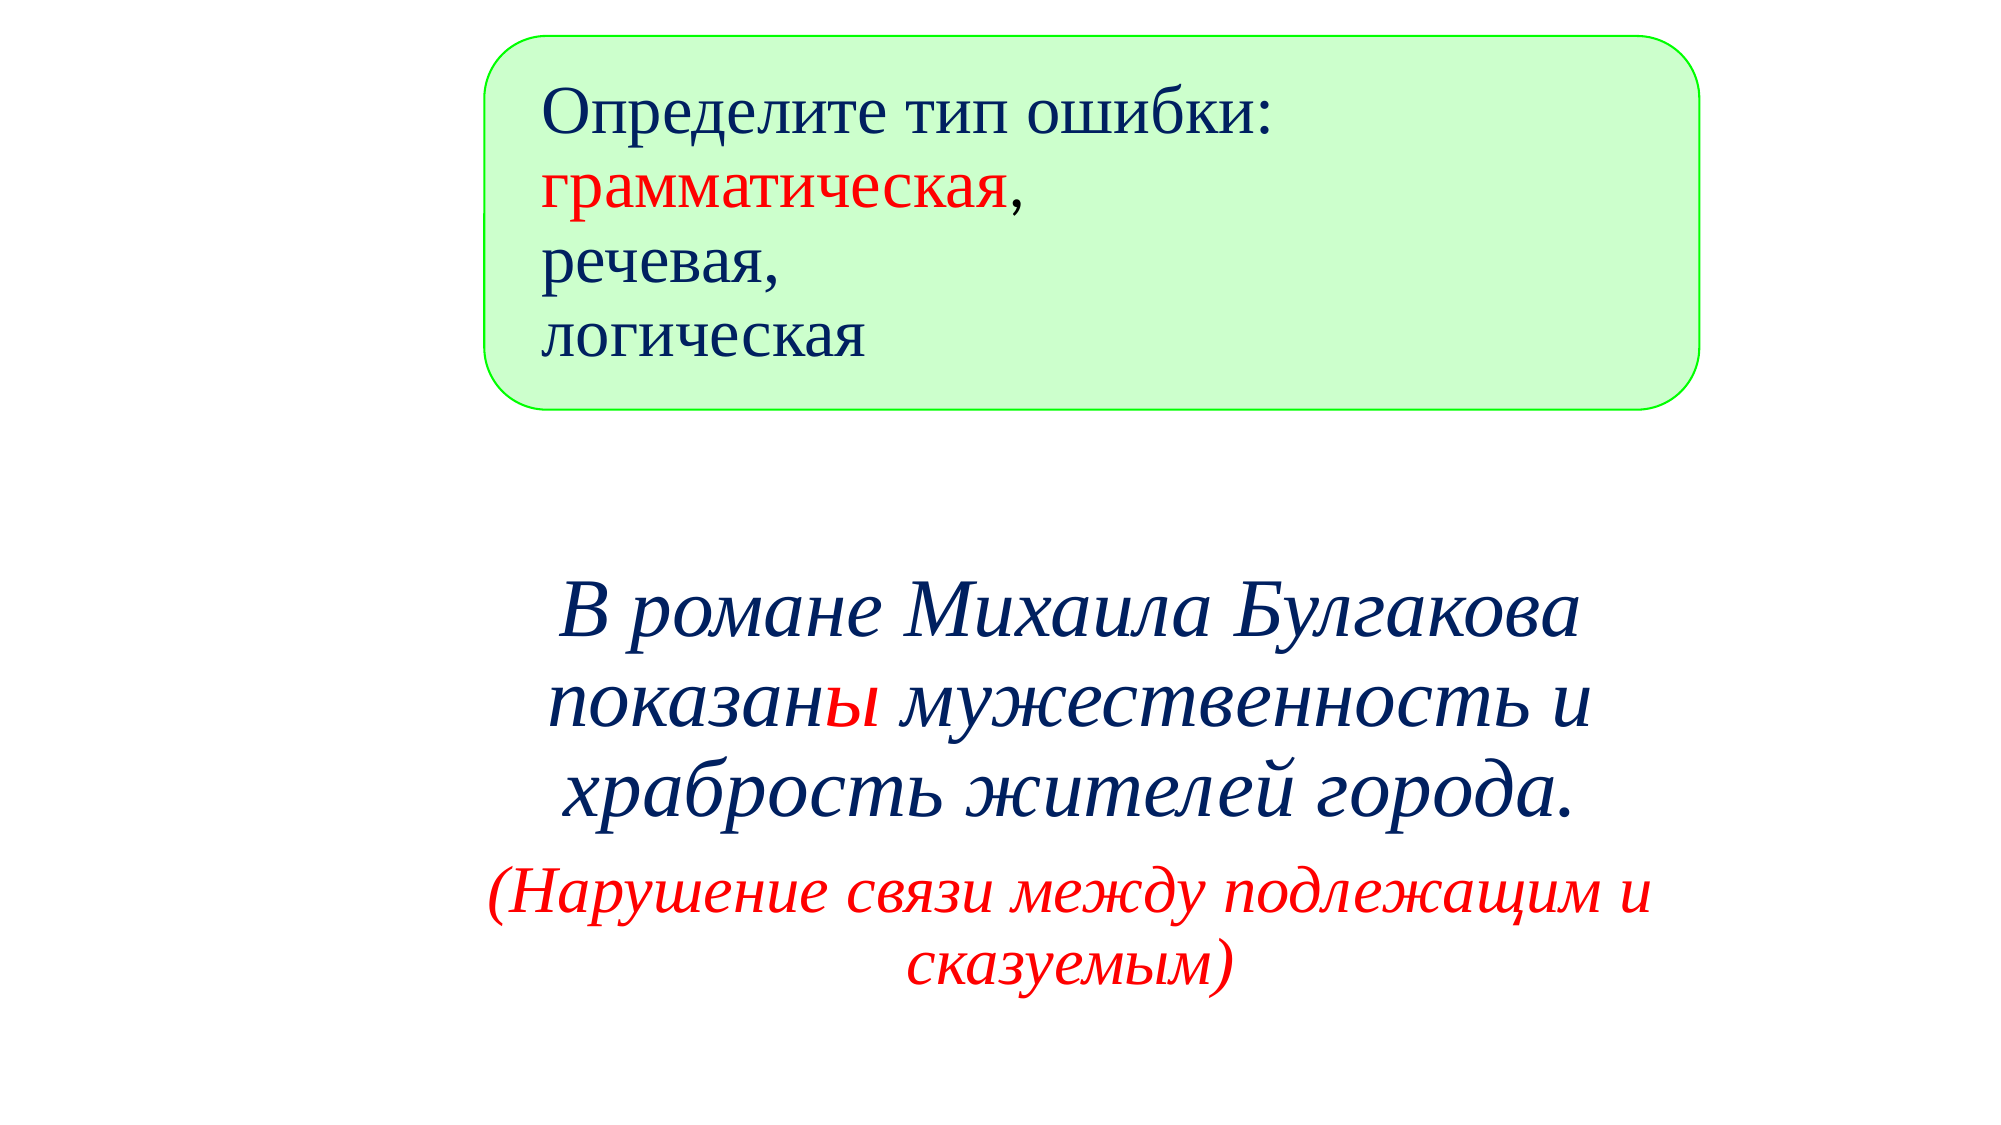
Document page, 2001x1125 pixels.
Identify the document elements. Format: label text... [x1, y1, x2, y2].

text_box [484, 35, 1700, 410]
subtitle В романе Михаила Булгакова показаны мужественность и храбрость жителей города. (Нарушение связи между подлежащим и сказуемым) [460, 447, 1676, 1116]
